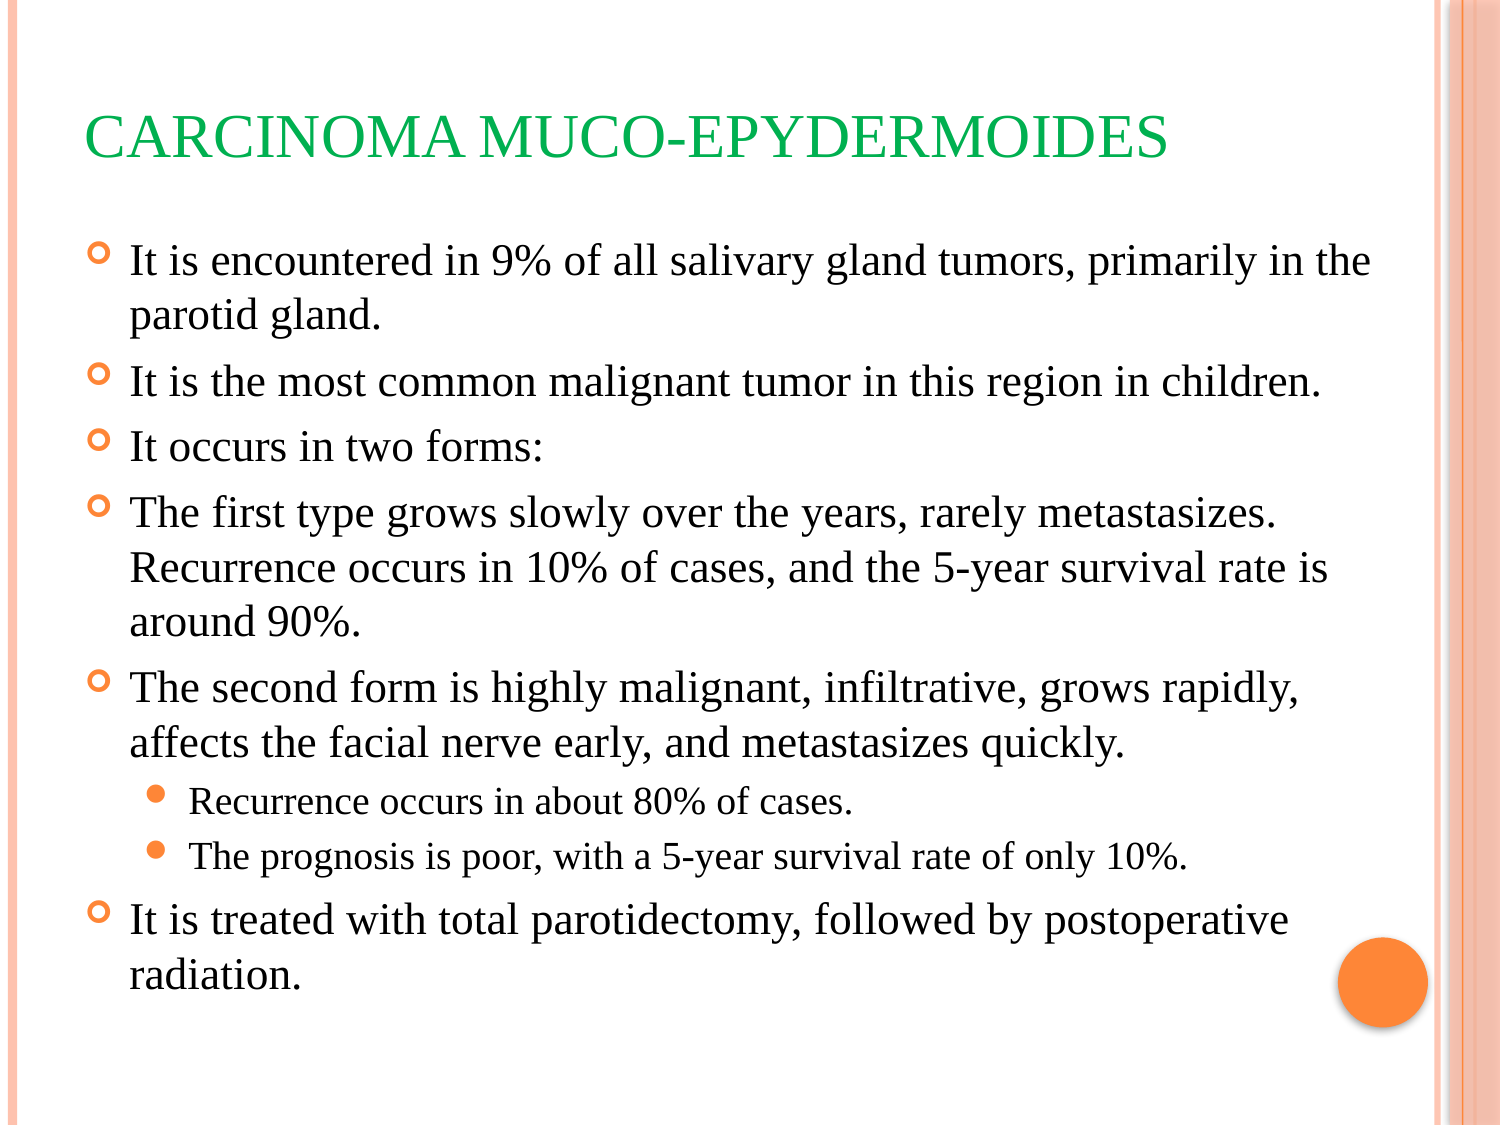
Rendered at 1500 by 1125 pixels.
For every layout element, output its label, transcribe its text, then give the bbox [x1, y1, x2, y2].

title Carcinoma muco-epydermoides [70, 58, 1296, 178]
list It is encountered in 9% of all salivary gland tumors, primarily in the parotid gland. It is the most common malignant tumor in this region in children. It occurs in two forms: The first type grows slowly over the years, rarely metastasizes. Recurrence occurs in 10% of cases, and the 5-year survival rate is around 90%. The second form is highly malignant, infiltrative, grows rapidly, affects the facial nerve early, and metastasizes quickly. Recurrence occurs in about 80% of cases. The prognosis is poor, with a 5-year survival rate of only 10%. It is treated with total parotidectomy, followed by postoperative radiation. [70, 222, 1390, 1023]
